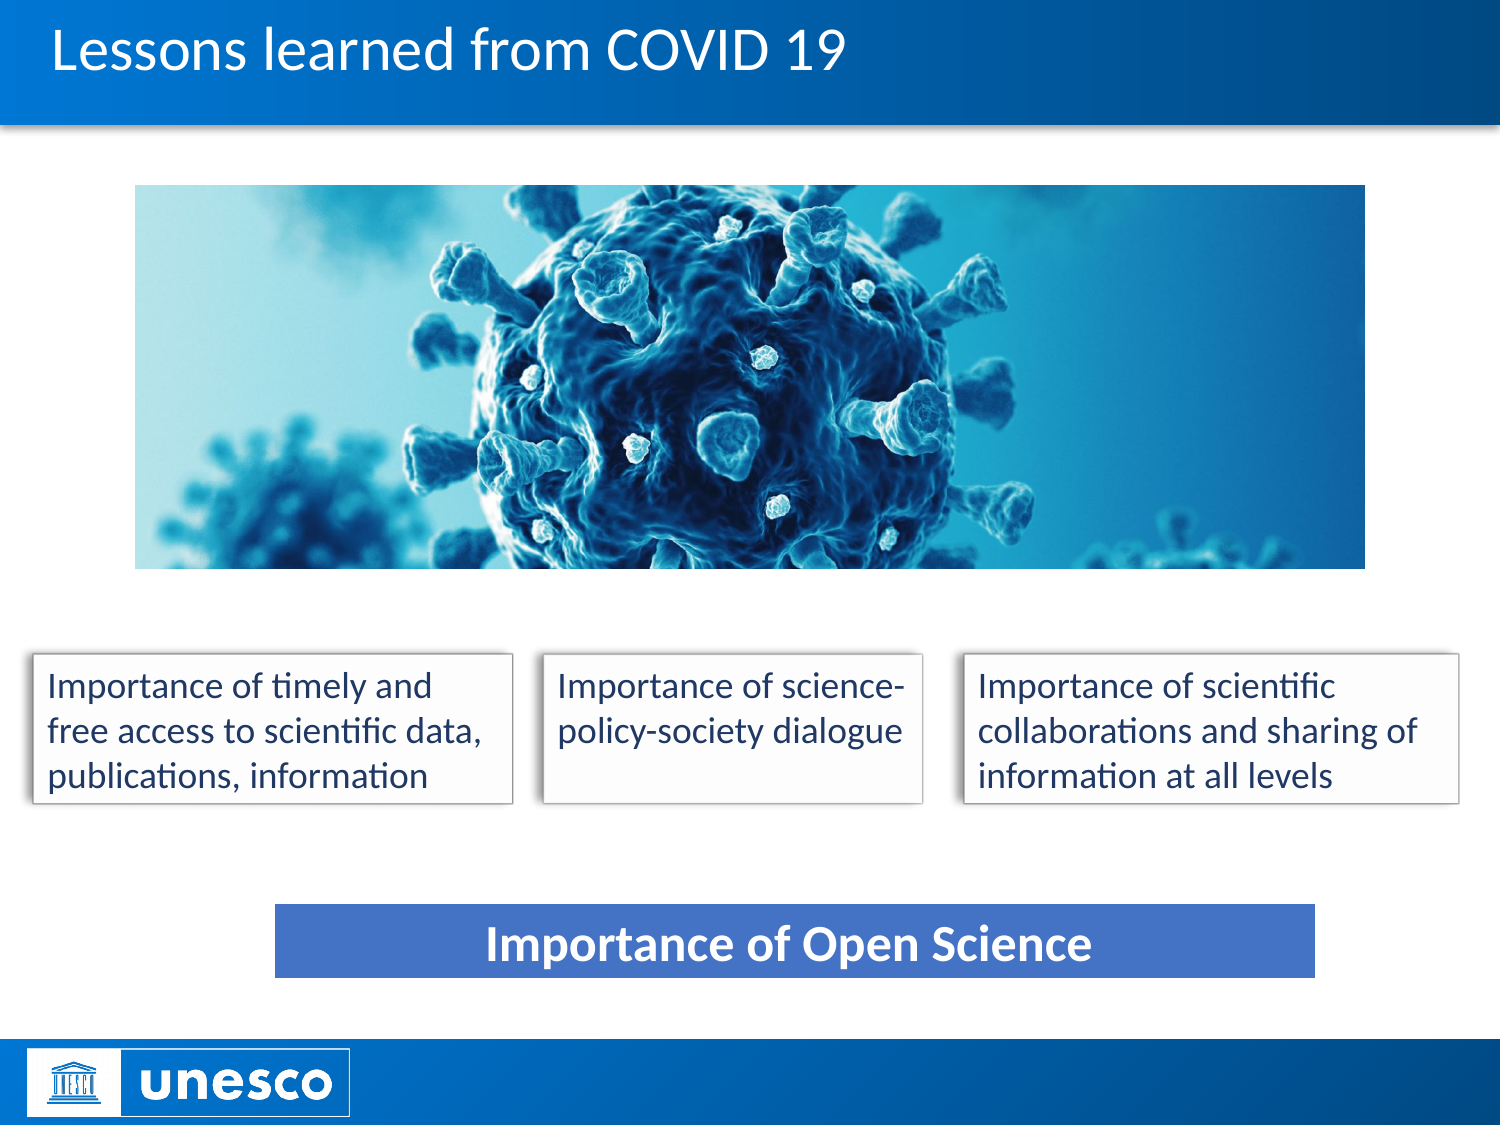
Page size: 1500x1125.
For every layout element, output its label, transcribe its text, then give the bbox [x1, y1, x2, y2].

title Lessons learned from COVID 19 [51, 24, 1449, 100]
text_box Importance of timely and free access to scientific data, publications, information [34, 655, 512, 803]
picture [27, 1048, 350, 1117]
picture [135, 185, 1365, 570]
text_box Importance of science-policy-society dialogue [545, 656, 921, 802]
text_box Importance of scientific collaborations and sharing of information at all levels [965, 655, 1458, 803]
text_box Importance of Open Science [272, 901, 1318, 981]
